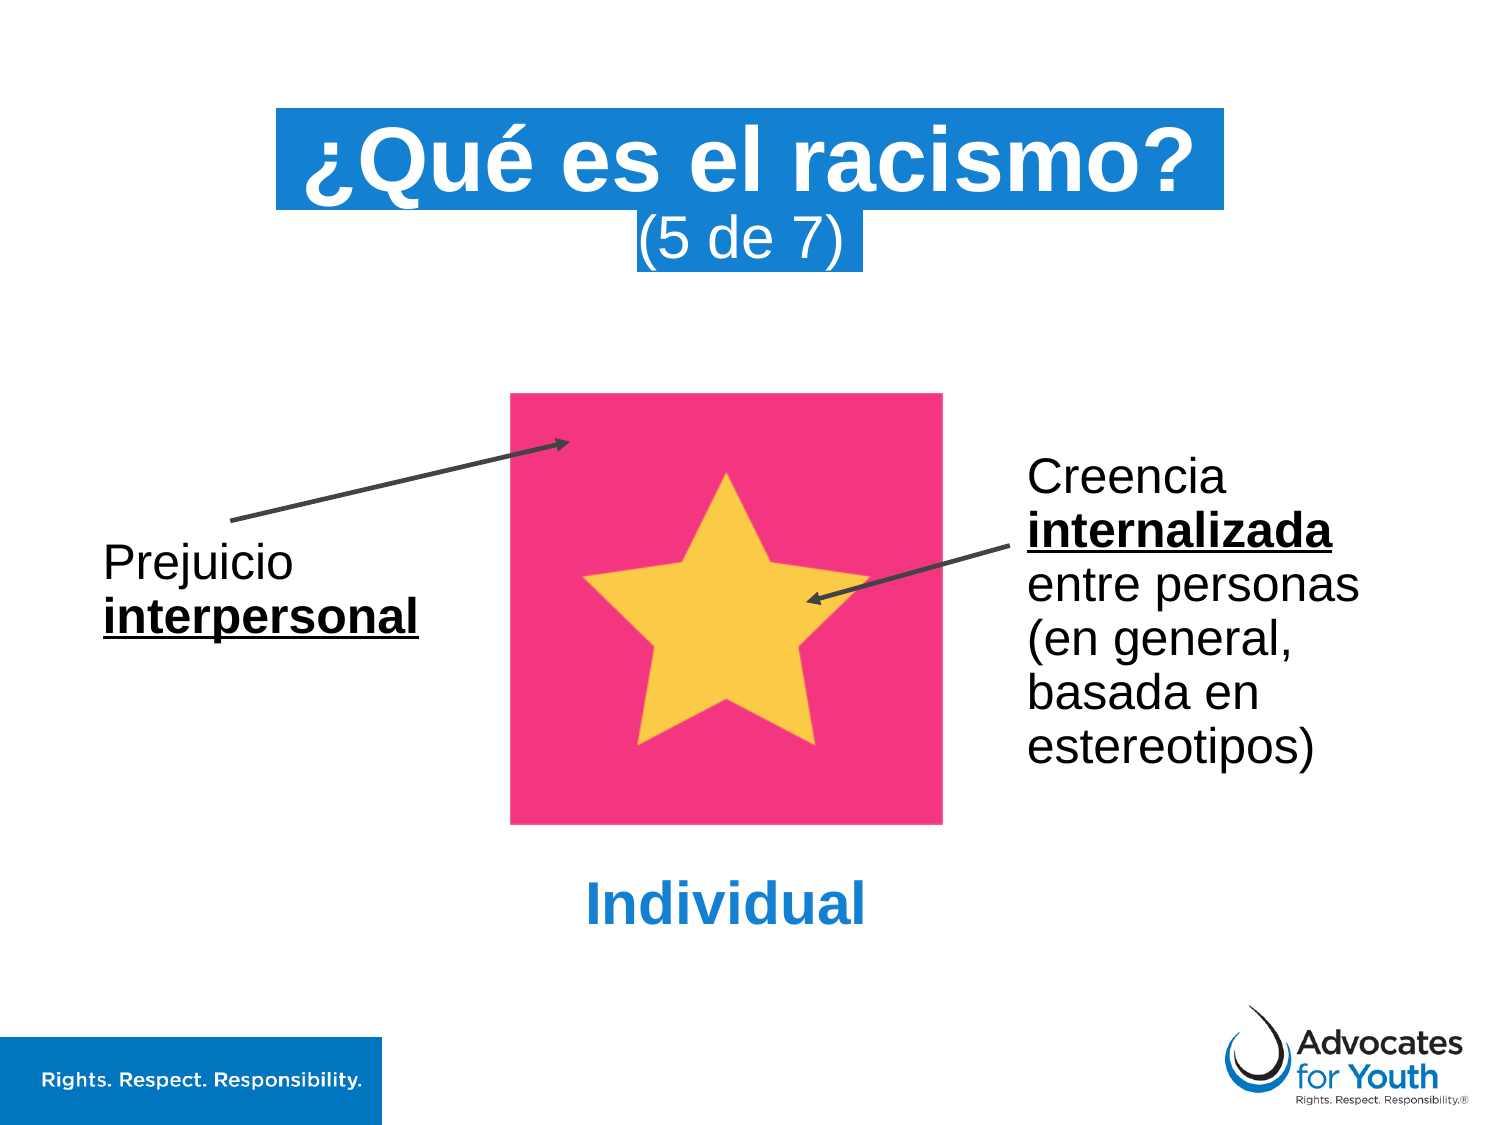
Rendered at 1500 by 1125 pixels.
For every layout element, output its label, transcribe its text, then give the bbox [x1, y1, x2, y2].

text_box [230, 441, 571, 522]
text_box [805, 545, 1011, 603]
list Creencia internalizada entre personas (en general, basada en estereotipos) [1011, 442, 1419, 882]
title ¿Qué es el racismo? (5 de 7) [112, 99, 1388, 288]
picture [510, 392, 943, 826]
text_box Individual [527, 857, 926, 953]
picture [0, 1037, 382, 1125]
text_box Prejuicio interpersonal [87, 520, 505, 659]
picture [1200, 990, 1500, 1125]
